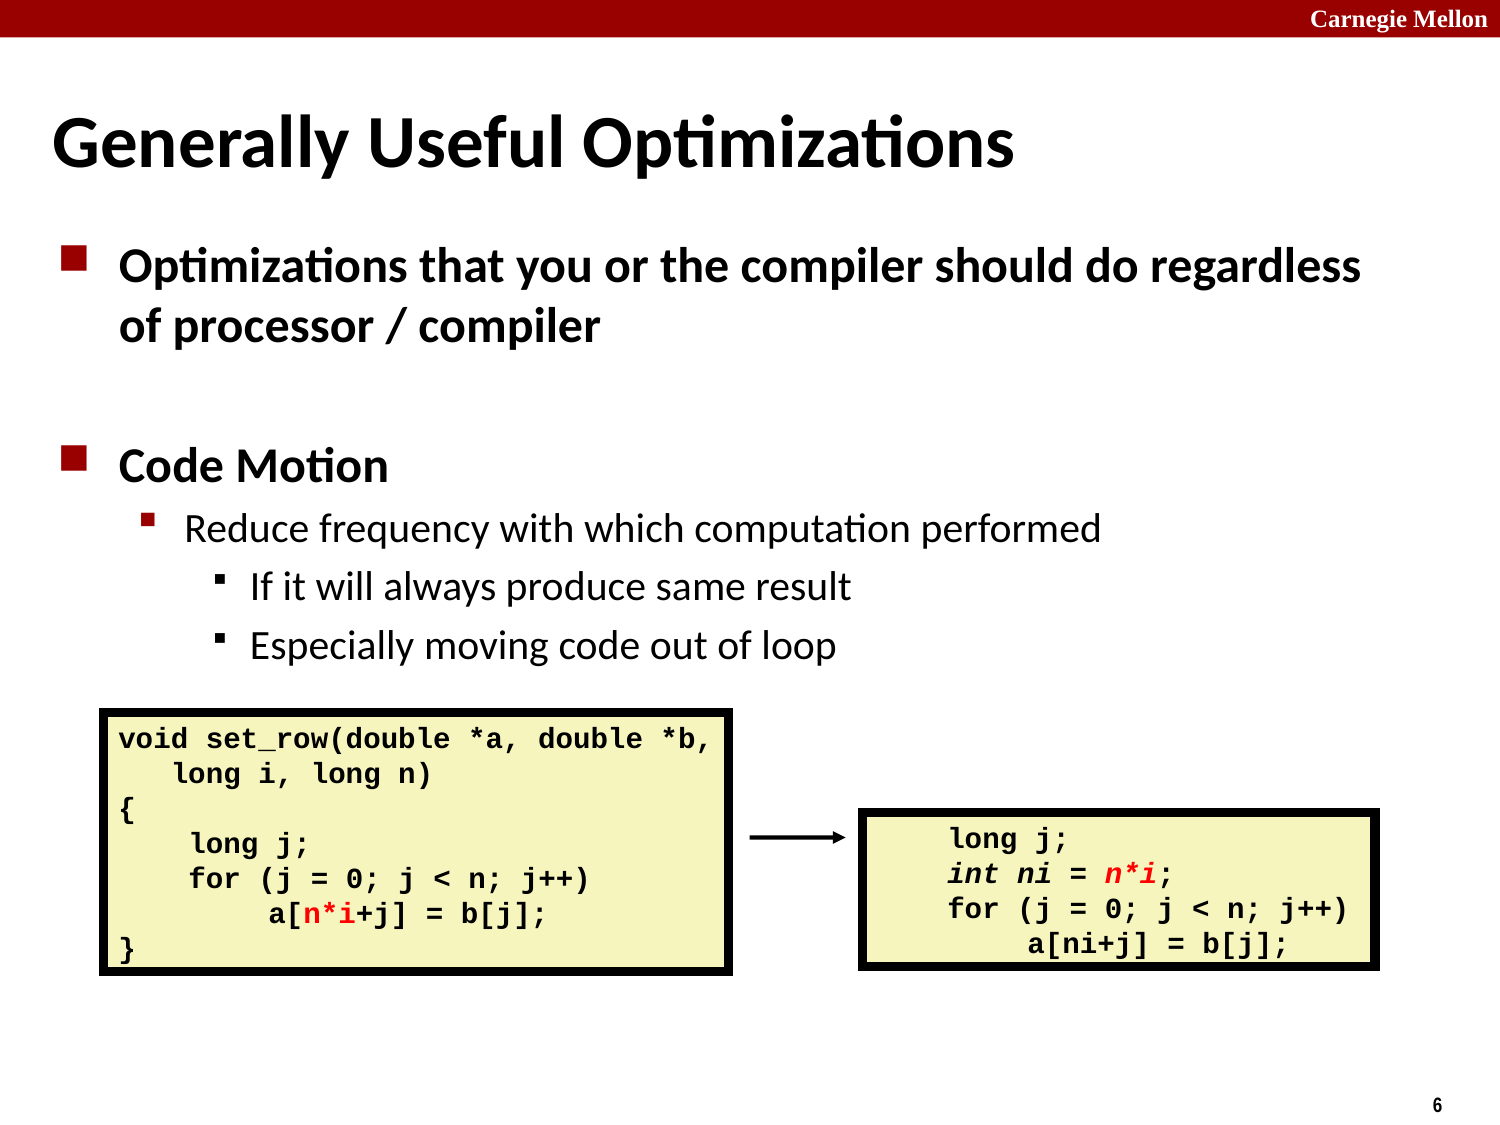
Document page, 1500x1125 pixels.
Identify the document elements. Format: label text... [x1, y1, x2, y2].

text_box void set_row(double *a, double *b, long i, long n) { long j; for (j = 0; j < n; j++) a[n*i+j] = b[j]; } [103, 712, 729, 972]
text_box long j; int ni = n*i; for (j = 0; j < n; j++) a[ni+j] = b[j]; [862, 812, 1375, 967]
title Generally Useful Optimizations [37, 49, 1408, 225]
list Optimizations that you or the compiler should do regardless of processor / compiler Code Motion Reduce frequency with which computation performed If it will always produce same result Especially moving code out of loop [47, 224, 1411, 763]
text_box [749, 831, 846, 844]
